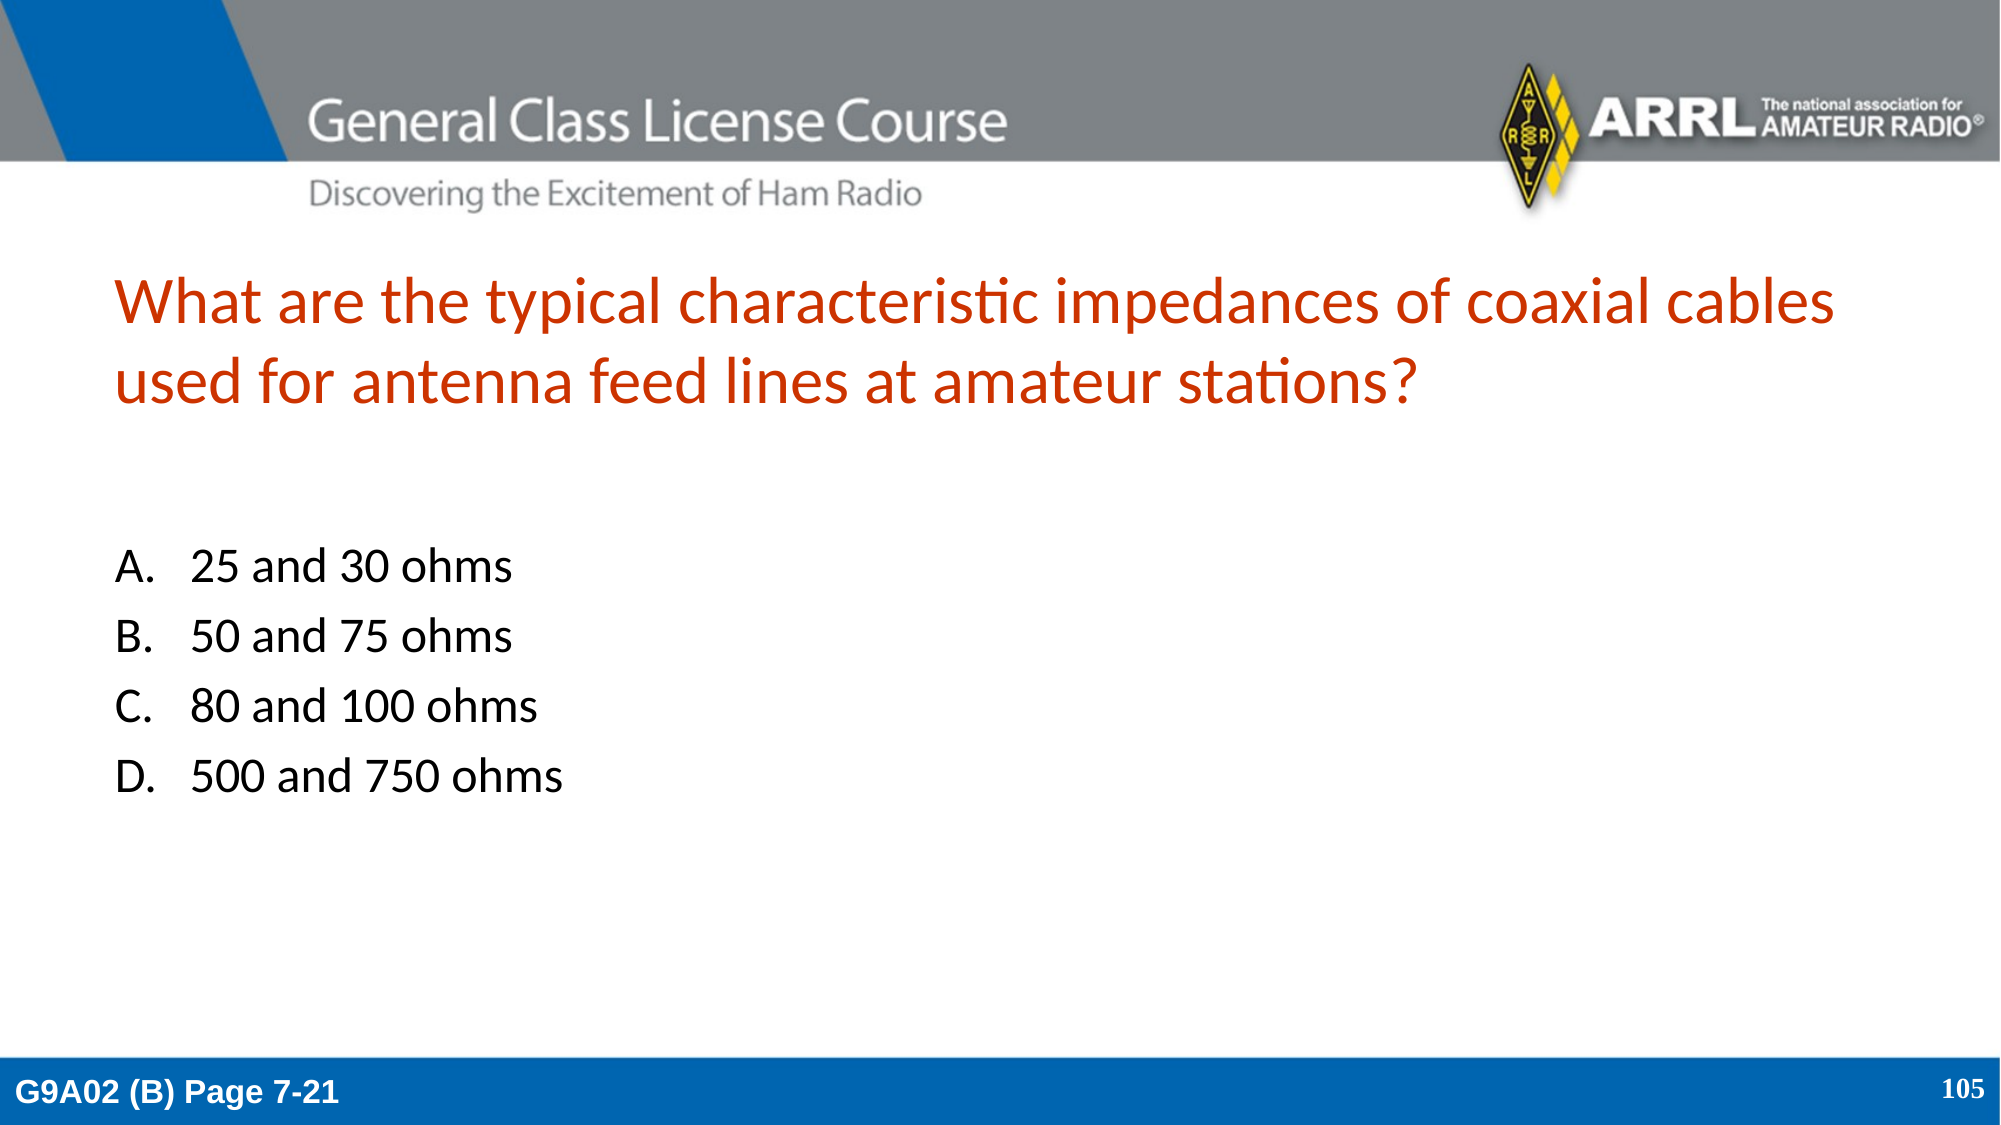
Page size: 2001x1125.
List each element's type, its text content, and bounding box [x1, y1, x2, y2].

text_box 105 [1875, 1062, 2000, 1113]
list 25 and 30 ohms 50 and 75 ohms 80 and 100 ohms 500 and 750 ohms [99, 525, 1900, 1005]
picture [0, 0, 2001, 1125]
text_box G9A02 (B) Page 7-21 [0, 1062, 1313, 1118]
title What are the typical characteristic impedances of coaxial cables used for antenna feed lines at amateur stations? [99, 249, 1900, 468]
